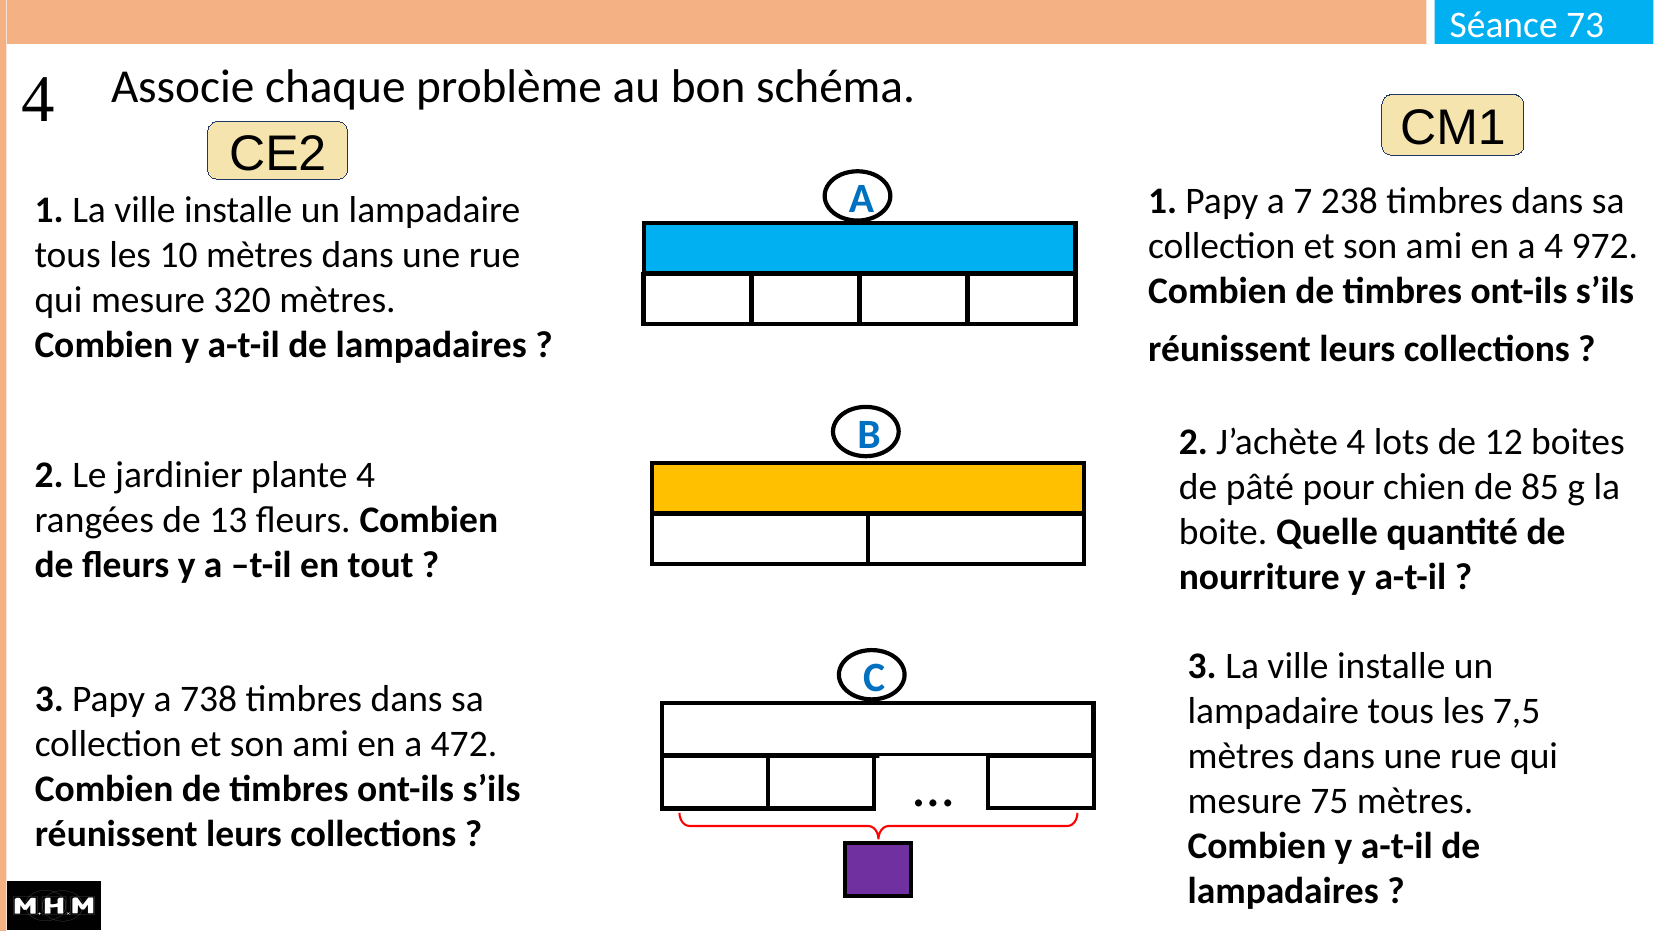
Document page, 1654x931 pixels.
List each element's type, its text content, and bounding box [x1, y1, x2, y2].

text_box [643, 222, 1076, 325]
text_box 3. La ville installe un lampadaire tous les 7,5 mètres dans une rue qui mesure 75 mètres. Combien y a-t-il de lampadaires ? [1173, 633, 1651, 919]
picture [7, 881, 101, 930]
text_box 2. Le jardinier plante 4 rangées de 13 fleurs. Combien de fleurs y a –t-il en tout ? [19, 442, 514, 593]
text_box B [830, 404, 901, 459]
text_box 1. La ville installe un lampadaire tous les 10 mètres dans une rue qui mesure 320 mètres. Combien y a-t-il de lampadaires ? [19, 177, 576, 373]
text_box 2. J’achète 4 lots de 12 boites de pâté pour chien de 85 g la boite. Quelle quantité de nourriture y a-t-il ? [1164, 409, 1644, 604]
text_box CE2 [207, 121, 348, 180]
text_box A [822, 169, 893, 221]
text_box 3. Papy a 738 timbres dans sa collection et son ami en a 472. Combien de timbres ont-ils s’ils réunissent leurs collections ? [19, 666, 573, 861]
text_box C [836, 647, 907, 701]
text_box CM1 [1381, 94, 1524, 156]
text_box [661, 702, 1095, 896]
title Associe chaque problème au bon schéma. [96, 26, 990, 130]
text_box 1. Papy a 7 238 timbres dans sa collection et son ami en a 4 972. Combien de timbres ont-ils s’ils réunissent leurs collections ? [1133, 168, 1654, 379]
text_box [652, 462, 1085, 565]
